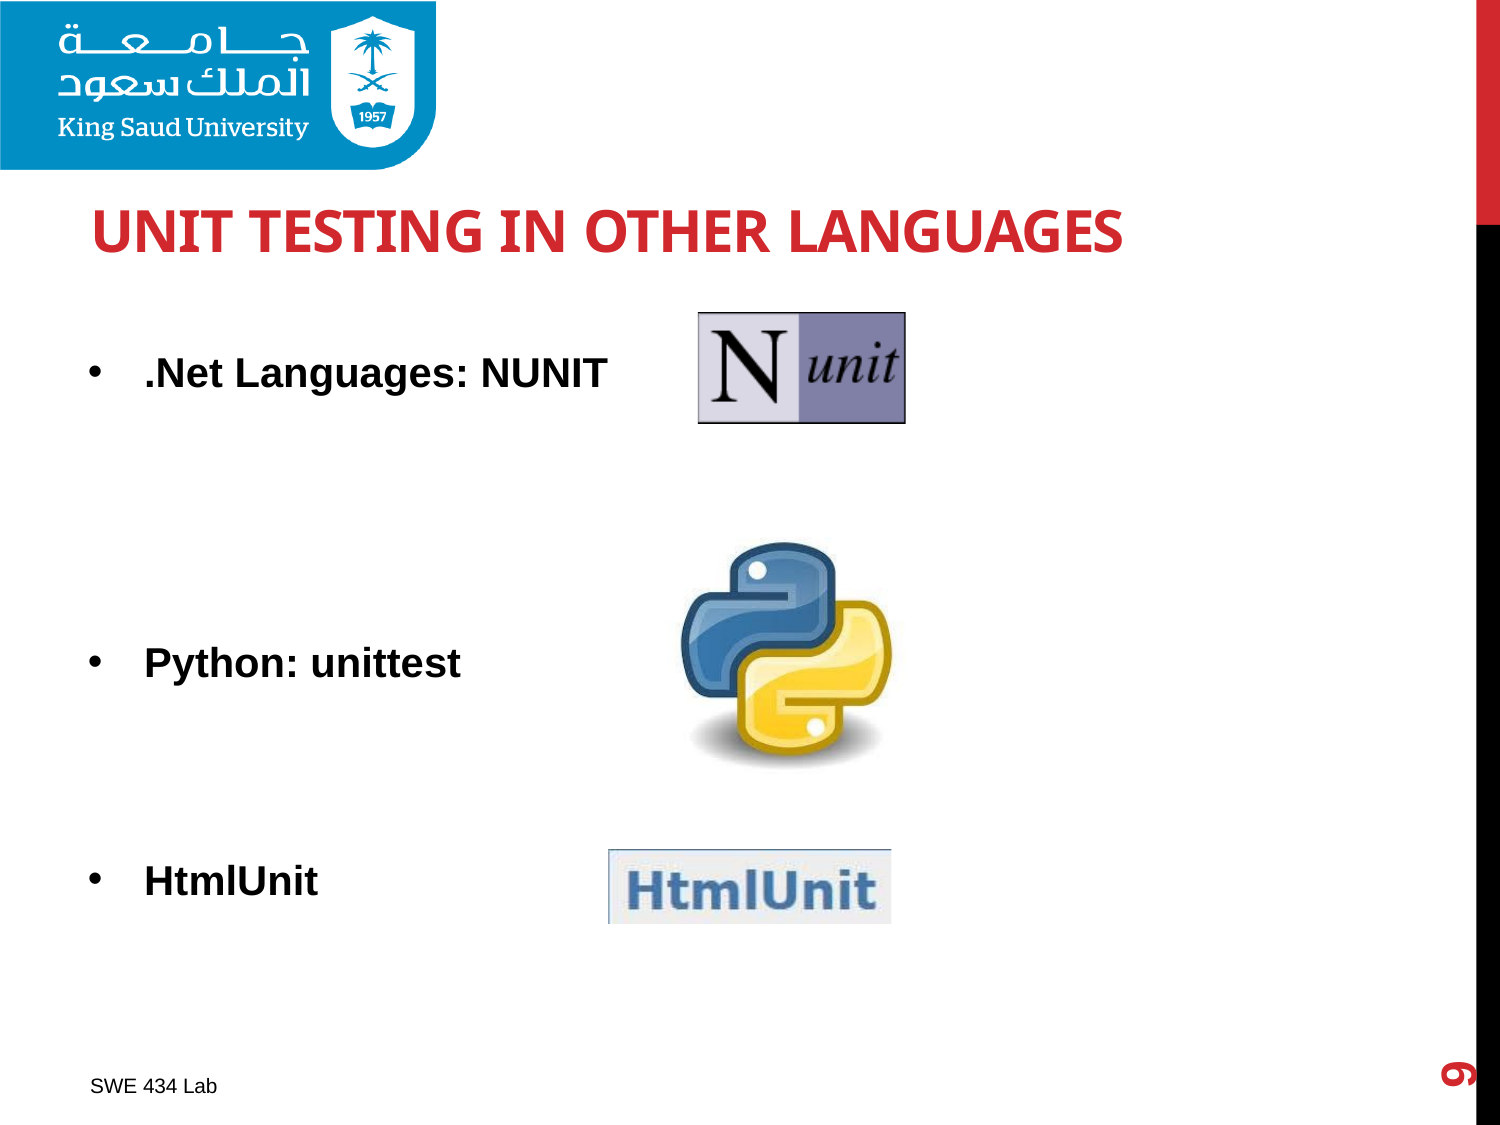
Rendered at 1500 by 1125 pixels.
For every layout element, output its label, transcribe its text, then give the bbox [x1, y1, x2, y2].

text_box Python: unittest [85, 636, 464, 687]
text_box .Net Languages: NUNIT [85, 346, 610, 397]
title UNIT TESTING IN OTHER LANGUAGES [75, 184, 1425, 382]
text_box [667, 537, 906, 776]
text_box 9 [1433, 1058, 1489, 1091]
text_box SWE 434 Lab [87, 1072, 220, 1098]
text_box HtmlUnit [85, 853, 321, 904]
text_box [0, 0, 438, 175]
text_box [697, 312, 906, 424]
text_box [608, 849, 892, 924]
